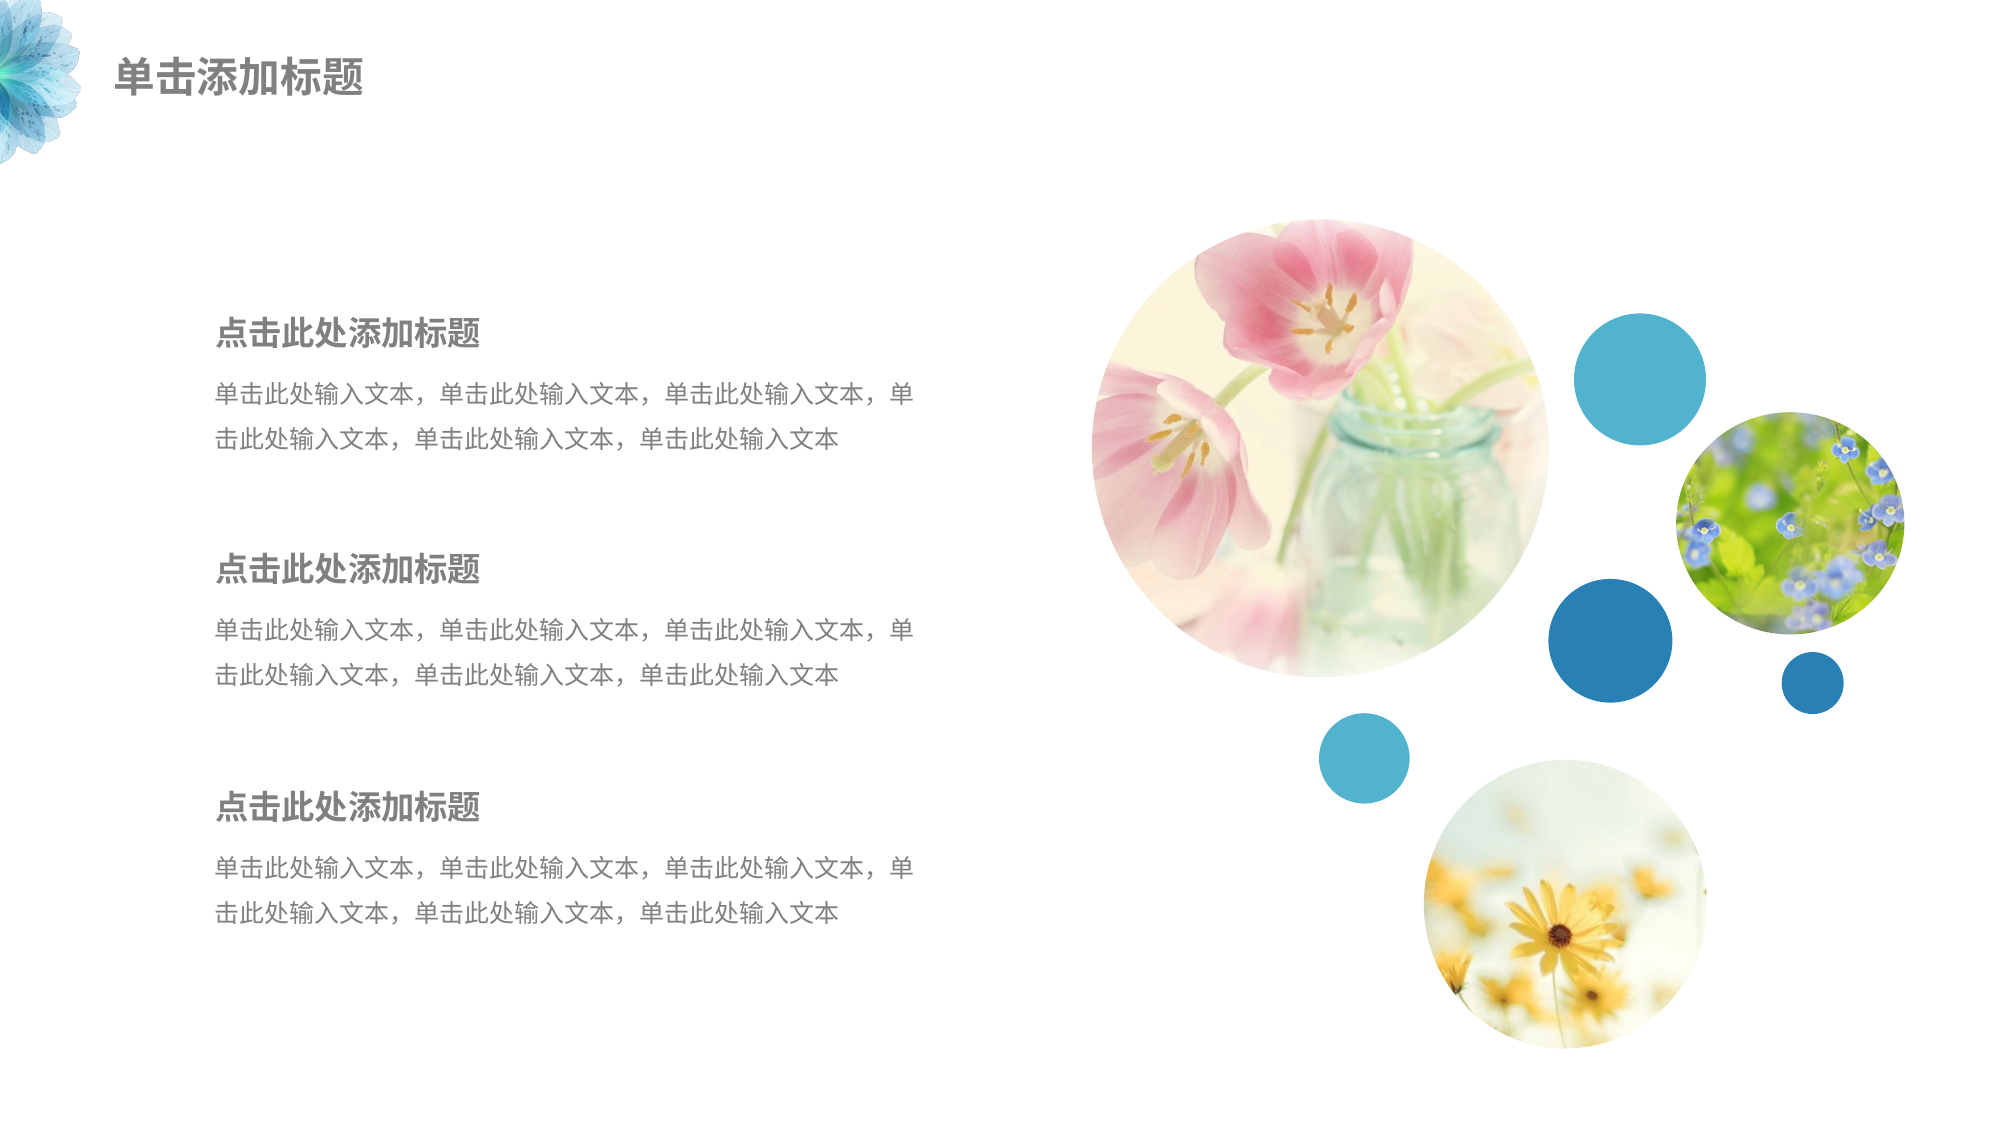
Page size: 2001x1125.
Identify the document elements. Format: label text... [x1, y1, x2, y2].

text_box 点击此处添加标题 [200, 540, 497, 592]
text_box 单击添加标题 [98, 43, 594, 108]
text_box [1780, 650, 1845, 716]
text_box [1317, 712, 1411, 805]
text_box [1572, 312, 1708, 447]
text_box 点击此处添加标题 [200, 778, 497, 830]
picture [1676, 412, 1905, 635]
text_box [1549, 577, 1674, 704]
text_box 单击此处输入文本，单击此处输入文本，单击此处输入文本，单击此处输入文本，单击此处输入文本，单击此处输入文本 [199, 592, 949, 697]
text_box 点击此处添加标题 [200, 304, 497, 356]
text_box 单击此处输入文本，单击此处输入文本，单击此处输入文本，单击此处输入文本，单击此处输入文本，单击此处输入文本 [199, 356, 949, 461]
text_box 单击此处输入文本，单击此处输入文本，单击此处输入文本，单击此处输入文本，单击此处输入文本，单击此处输入文本 [199, 830, 949, 935]
picture [1423, 759, 1708, 1049]
picture [1091, 219, 1550, 678]
picture [0, 0, 81, 164]
